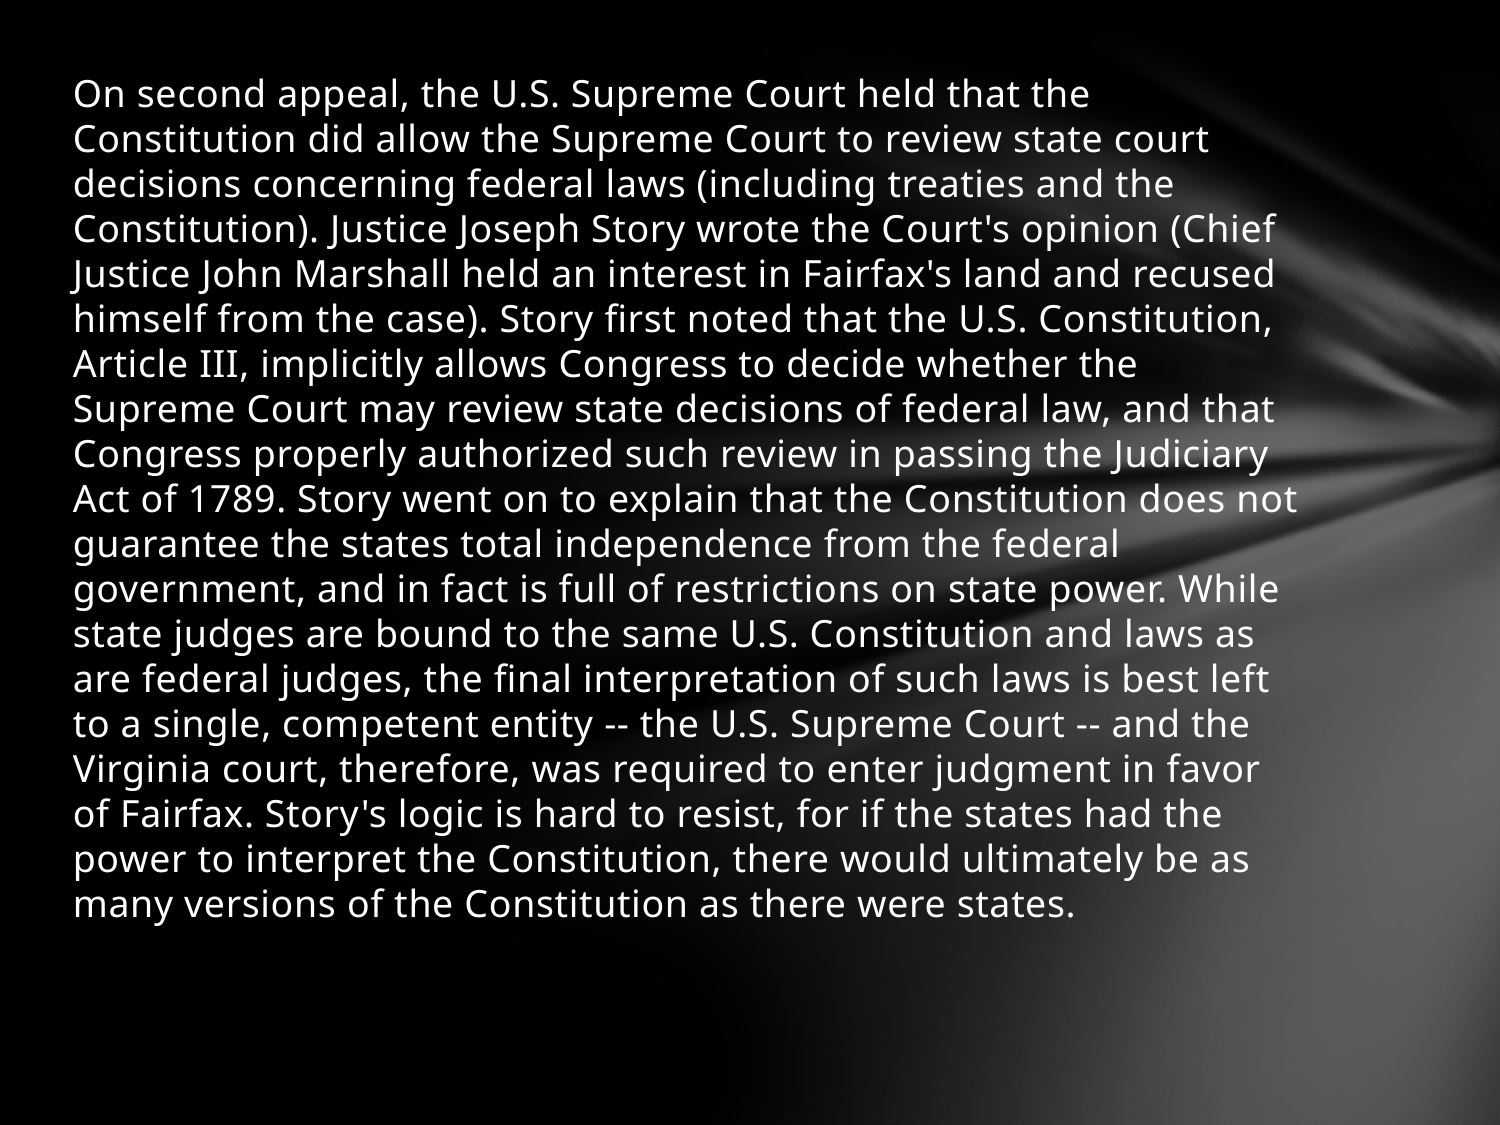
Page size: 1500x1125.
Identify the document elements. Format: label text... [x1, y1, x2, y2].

list On second appeal, the U.S. Supreme Court held that the Constitution did allow the Supreme Court to review state court decisions concerning federal laws (including treaties and the Constitution). Justice Joseph Story wrote the Court's opinion (Chief Justice John Marshall held an interest in Fairfax's land and recused himself from the case). Story first noted that the U.S. Constitution, Article III, implicitly allows Congress to decide whether the Supreme Court may review state decisions of federal law, and that Congress properly authorized such review in passing the Judiciary Act of 1789. Story went on to explain that the Constitution does not guarantee the states total independence from the federal government, and in fact is full of restrictions on state power. While state judges are bound to the same U.S. Constitution and laws as are federal judges, the final interpretation of such laws is best left to a single, competent entity -- the U.S. Supreme Court -- and the Virginia court, therefore, was required to enter judgment in favor of Fairfax. Story's logic is hard to resist, for if the states had the power to interpret the Constitution, there would ultimately be as many versions of the Constitution as there were states. [57, 62, 1318, 1015]
